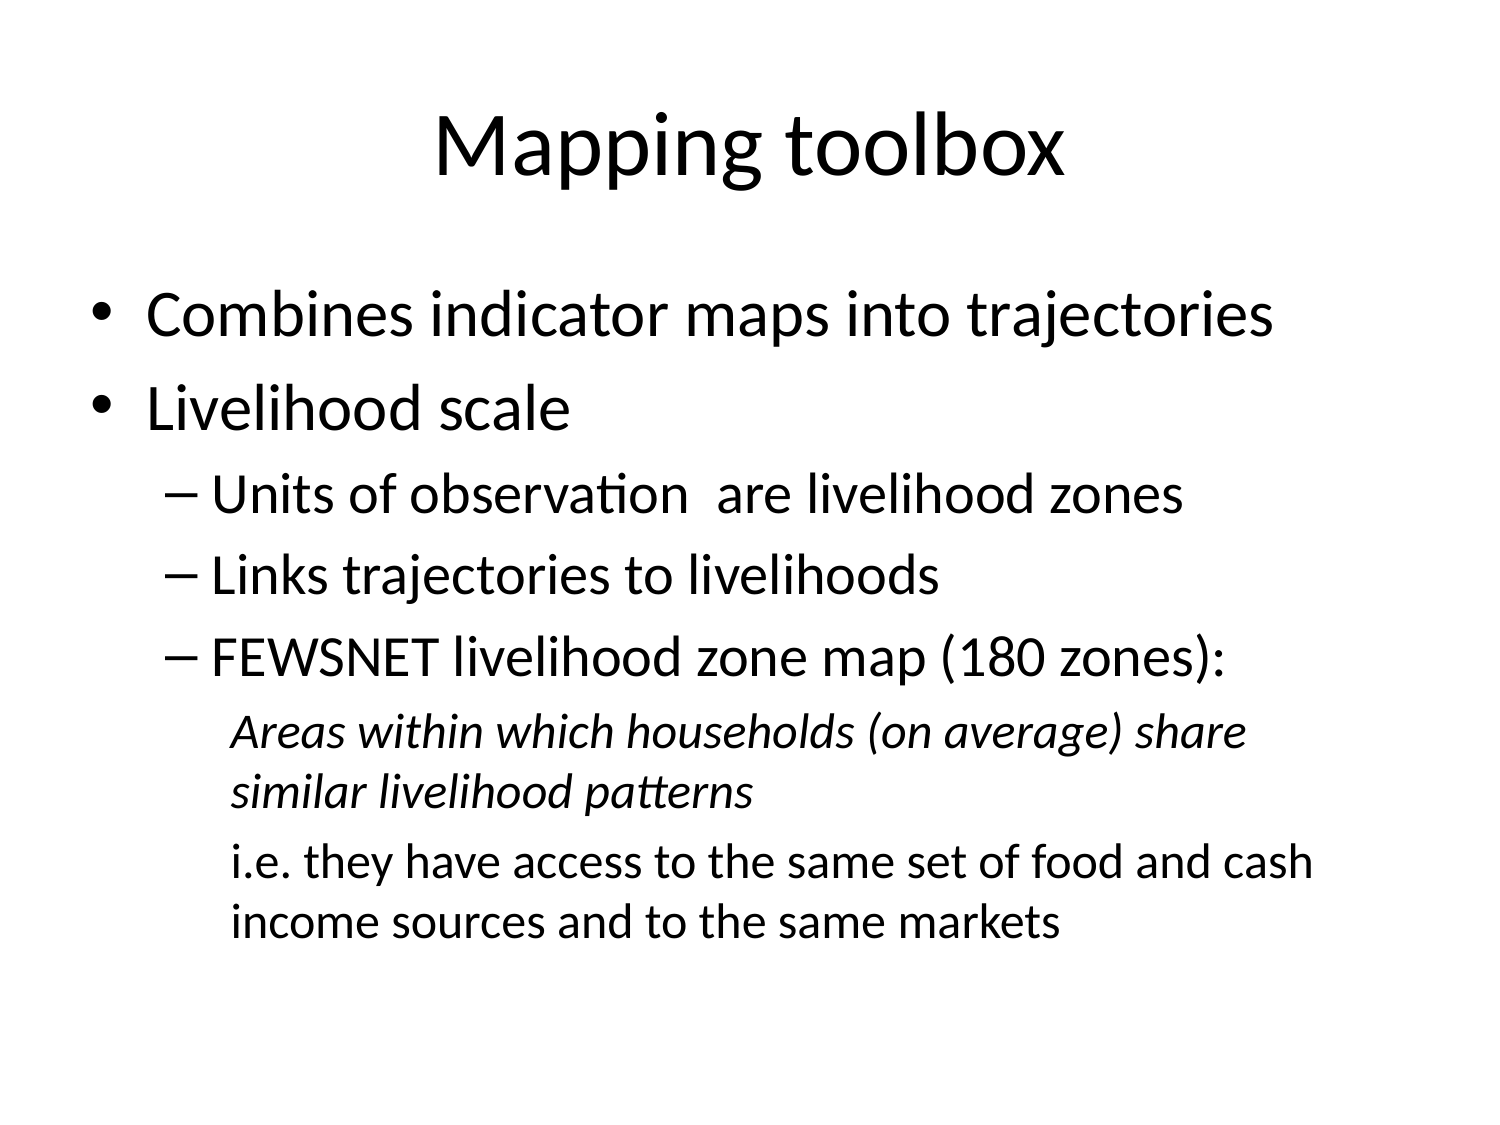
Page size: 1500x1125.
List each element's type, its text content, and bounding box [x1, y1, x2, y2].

title Mapping toolbox [75, 45, 1425, 233]
list Combines indicator maps into trajectories Livelihood scale Units of observation are livelihood zones Links trajectories to livelihoods FEWSNET livelihood zone map (180 zones): Areas within which households (on average) share similar livelihood patterns i.e. they have access to the same set of food and cash income sources and to the same markets [75, 262, 1363, 1005]
